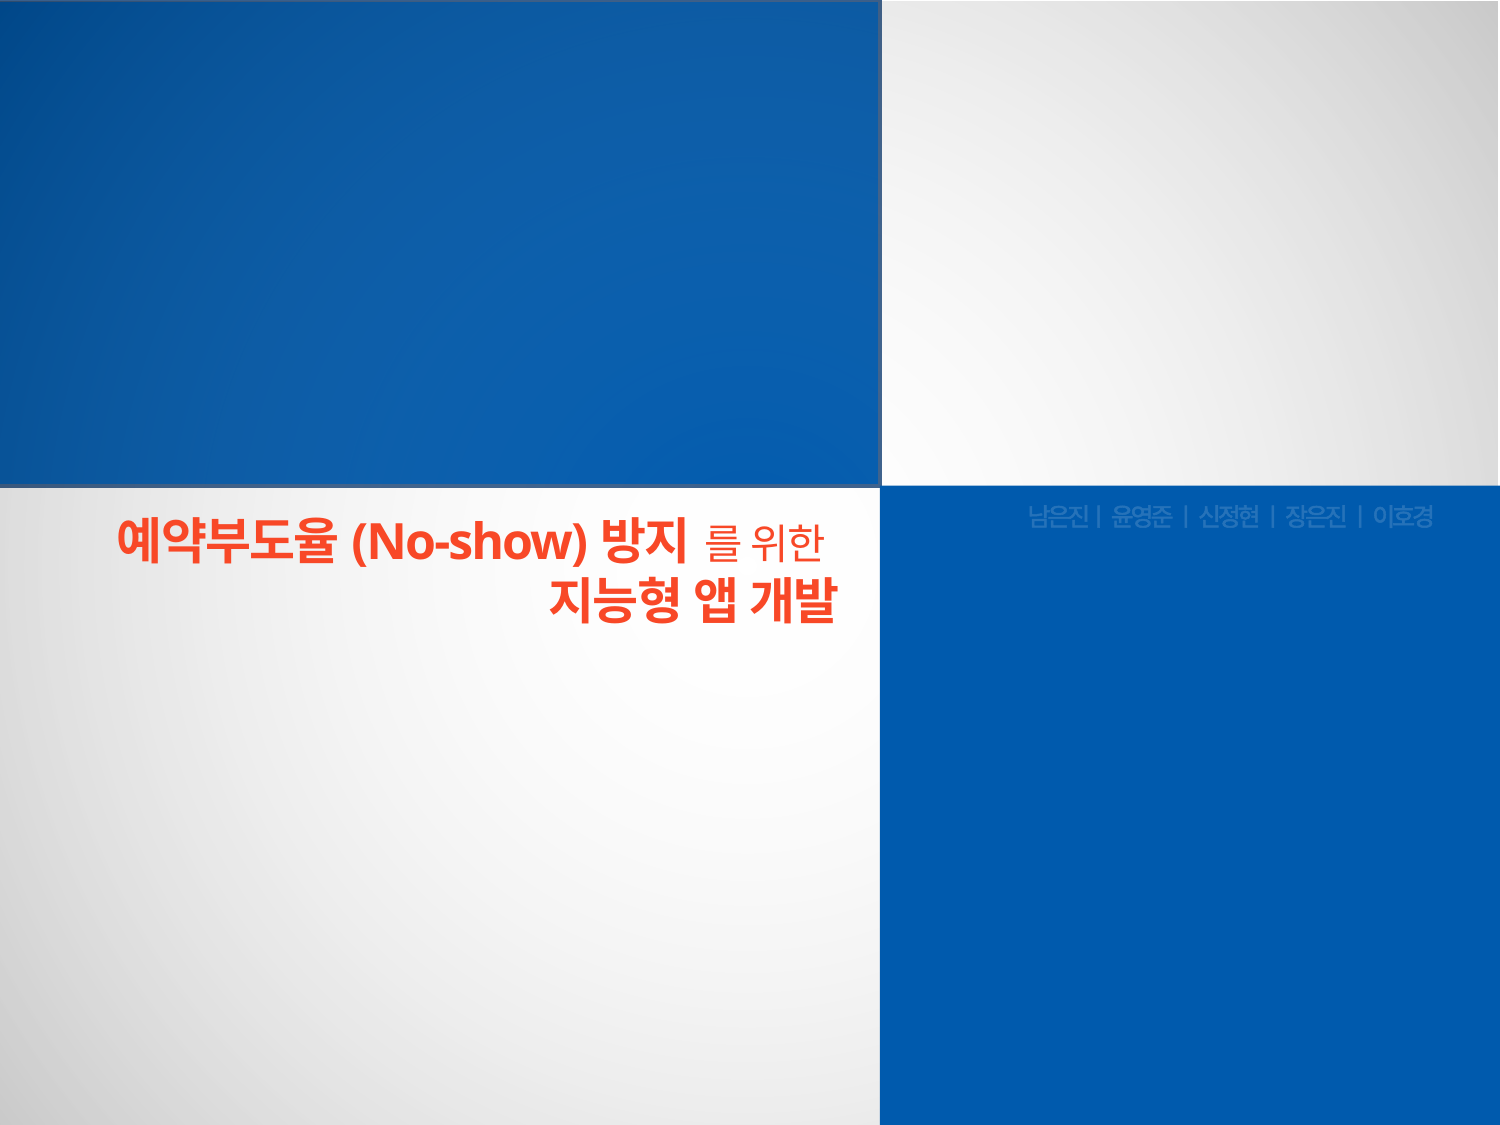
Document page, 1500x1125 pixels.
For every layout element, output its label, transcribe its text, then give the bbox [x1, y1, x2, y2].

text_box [879, 485, 1500, 1125]
text_box 예약부도율(No-show)방지 를 위한 지능형 앱 개발 [101, 501, 855, 637]
text_box [0, 0, 1499, 1125]
